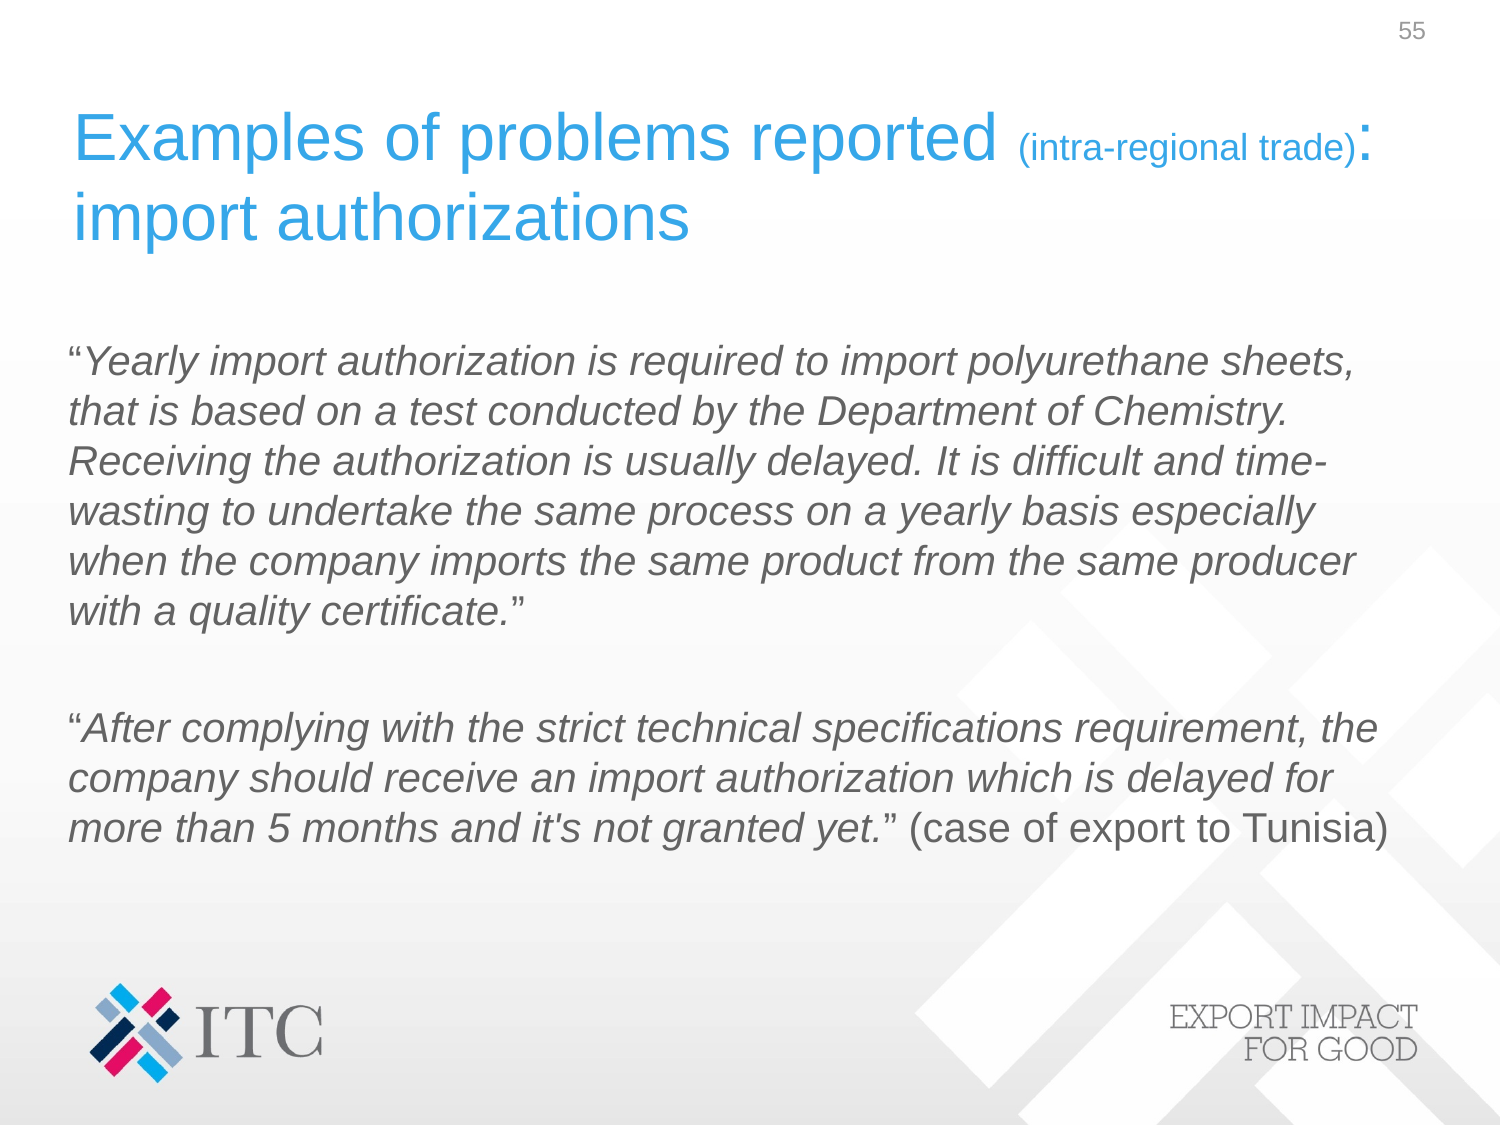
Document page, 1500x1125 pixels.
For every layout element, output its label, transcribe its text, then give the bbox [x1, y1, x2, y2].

list “Yearly import authorization is required to import polyurethane sheets, that is based on a test conducted by the Department of Chemistry. Receiving the authorization is usually delayed. It is difficult and time-wasting to undertake the same process on a yearly basis especially when the company imports the same product from the same producer with a quality certificate.” “After complying with the strict technical specifications requirement, the company should receive an import authorization which is delayed for more than 5 months and it's not granted yet.” (case of export to Tunisia) [53, 326, 1418, 965]
slide_number 55 [1335, 0, 1442, 60]
title Examples of problems reported (intra-regional trade): import authorizations [58, 86, 1424, 173]
picture [0, 0, 1500, 1125]
